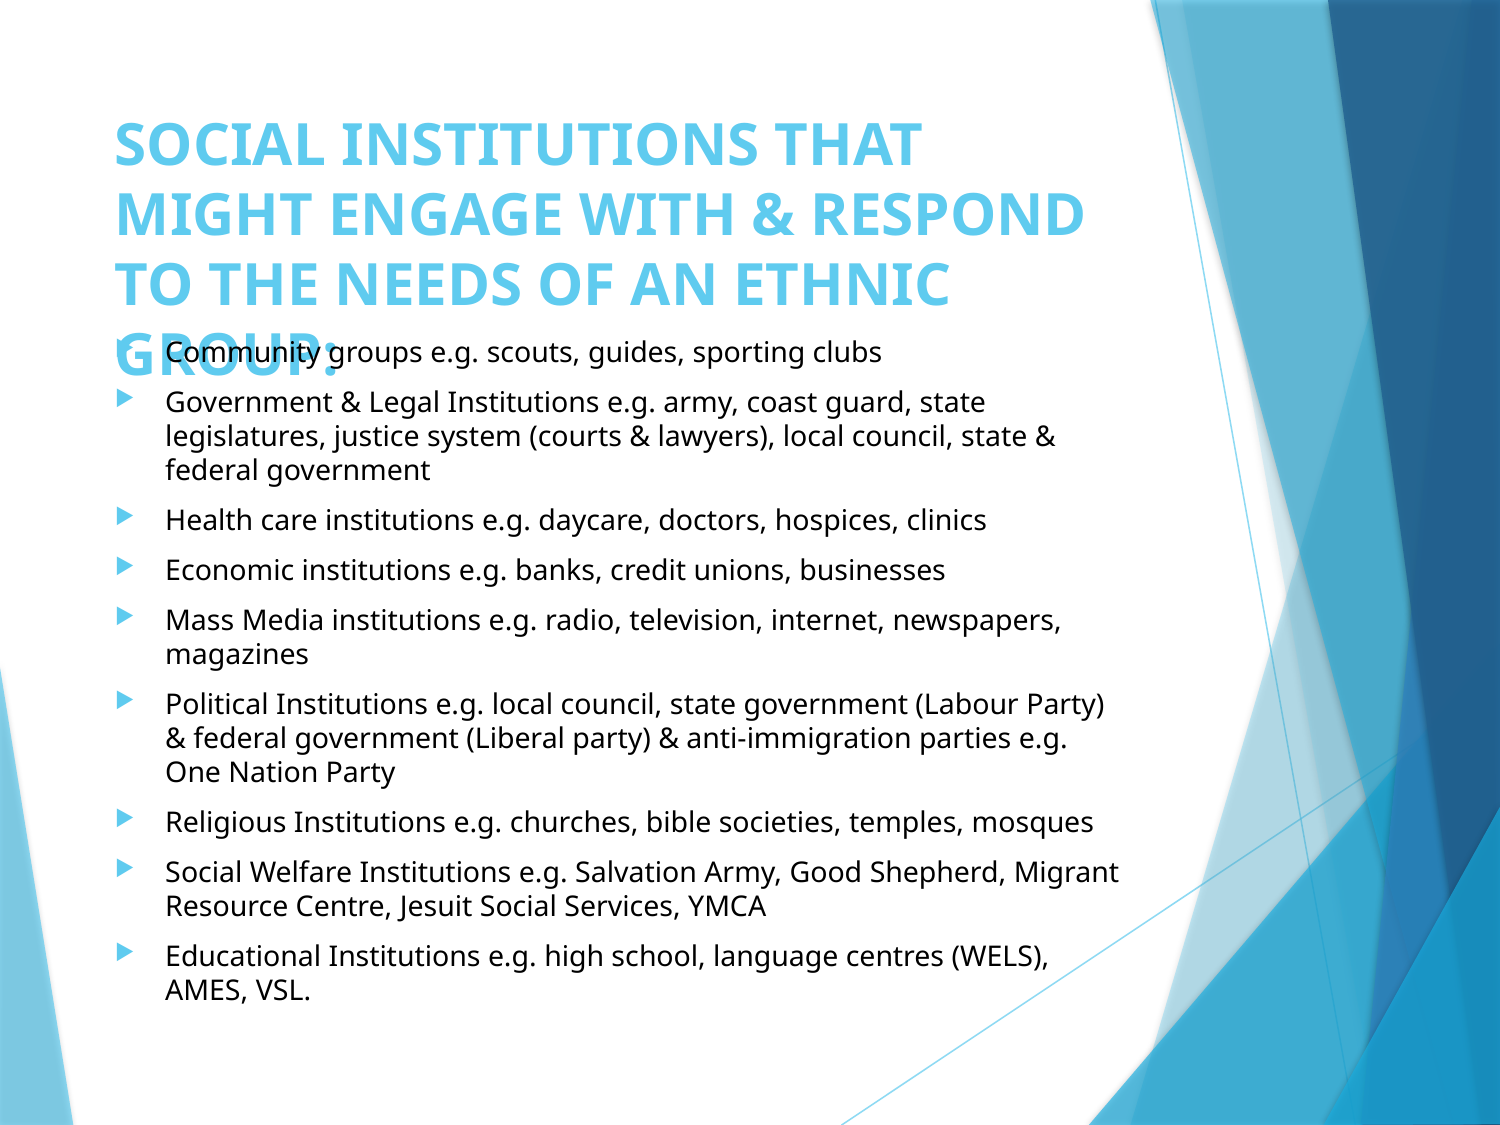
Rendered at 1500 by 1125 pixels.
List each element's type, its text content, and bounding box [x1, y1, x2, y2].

title SOCIAL INSTITUTIONS THAT MIGHT ENGAGE WITH & RESPOND TO THE NEEDS OF AN ETHNIC GROUP: [99, 99, 1142, 317]
list Community groups e.g. scouts, guides, sporting clubs Government & Legal Institutions e.g. army, coast guard, state legislatures, justice system (courts & lawyers), local council, state & federal government Health care institutions e.g. daycare, doctors, hospices, clinics Economic institutions e.g. banks, credit unions, businesses Mass Media institutions e.g. radio, television, internet, newspapers, magazines Political Institutions e.g. local council, state government (Labour Party) & federal government (Liberal party) & anti-immigration parties e.g. One Nation Party Religious Institutions e.g. churches, bible societies, temples, mosques Social Welfare Institutions e.g. Salvation Army, Good Shepherd, Migrant Resource Centre, Jesuit Social Services, YMCA Educational Institutions e.g. high school, language centres (WELS), AMES, VSL. [99, 326, 1142, 1024]
